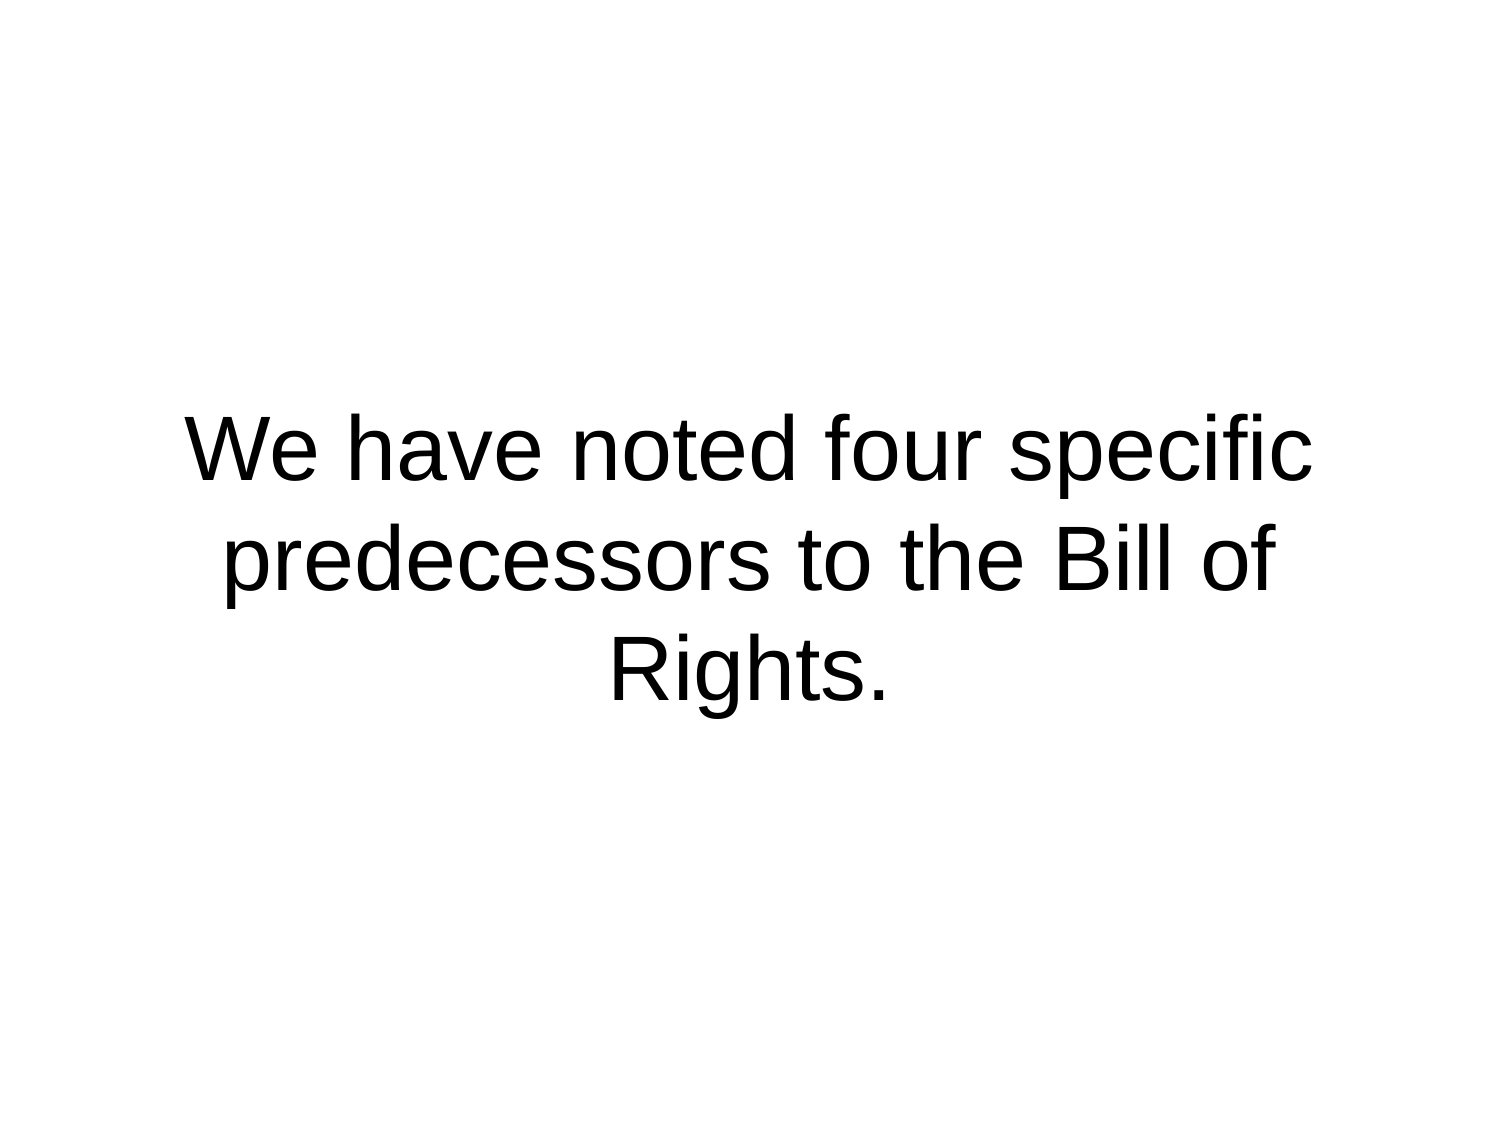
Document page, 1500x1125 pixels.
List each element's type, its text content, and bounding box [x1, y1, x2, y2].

title We have noted four specific predecessors to the Bill of Rights. [74, 44, 1426, 1063]
